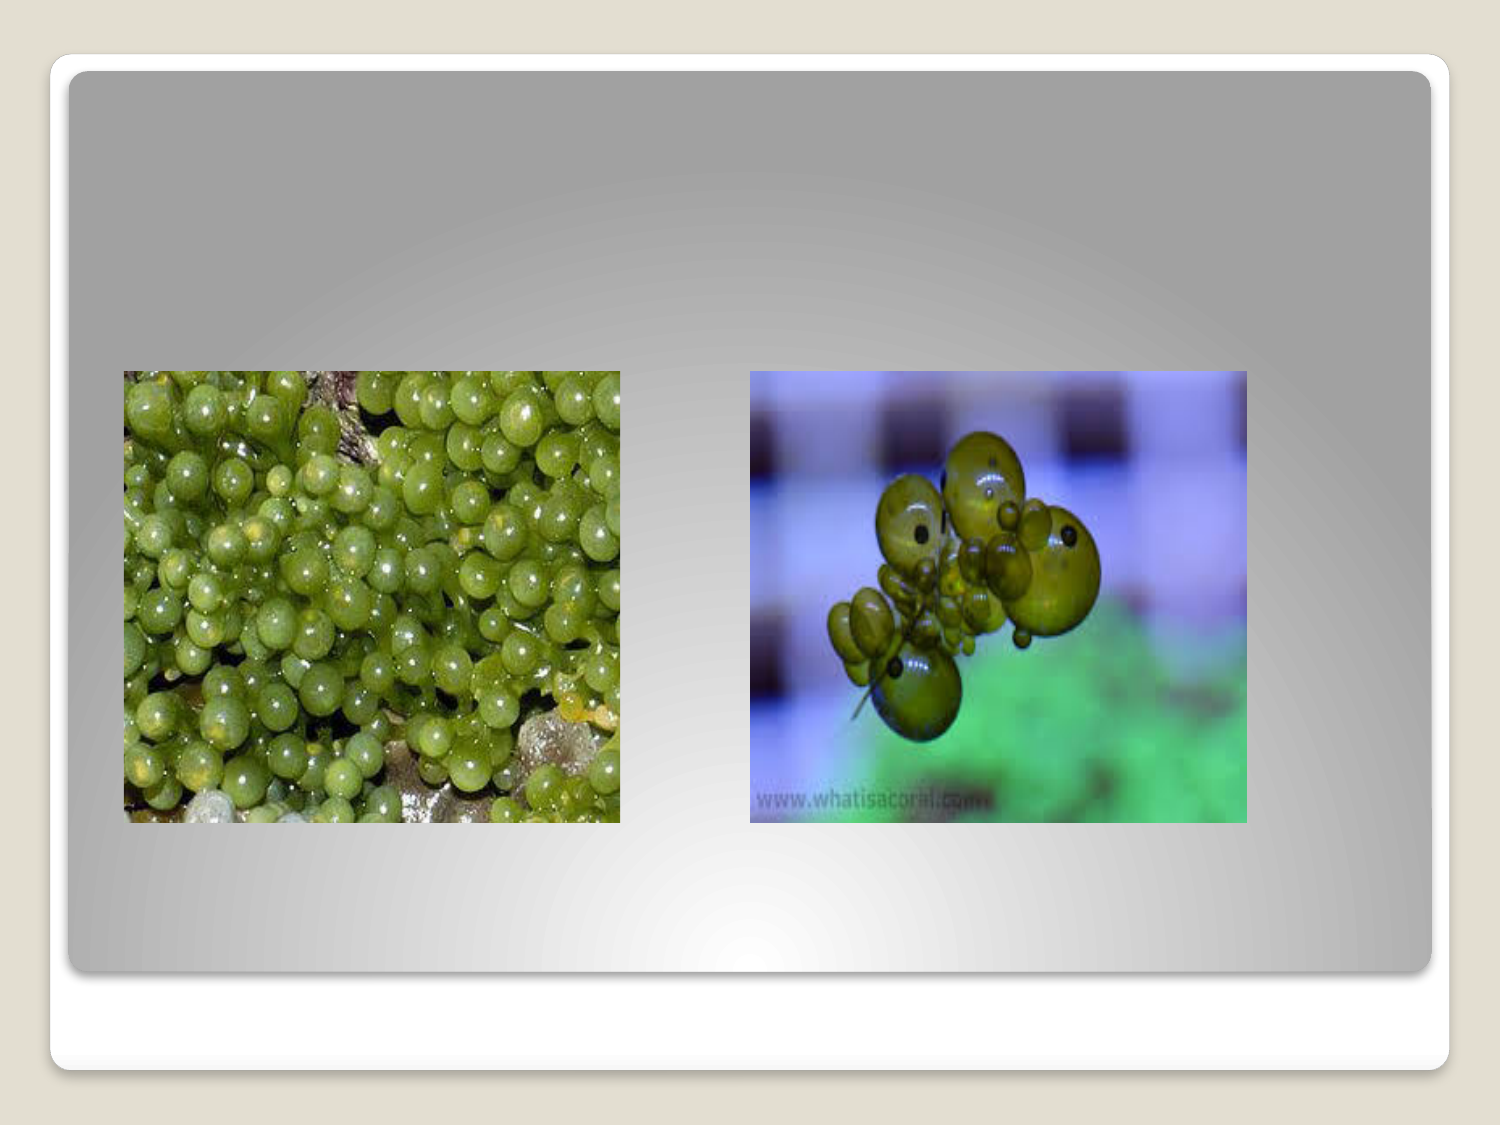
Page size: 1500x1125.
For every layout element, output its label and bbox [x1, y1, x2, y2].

picture [749, 371, 1247, 823]
picture [123, 371, 621, 823]
